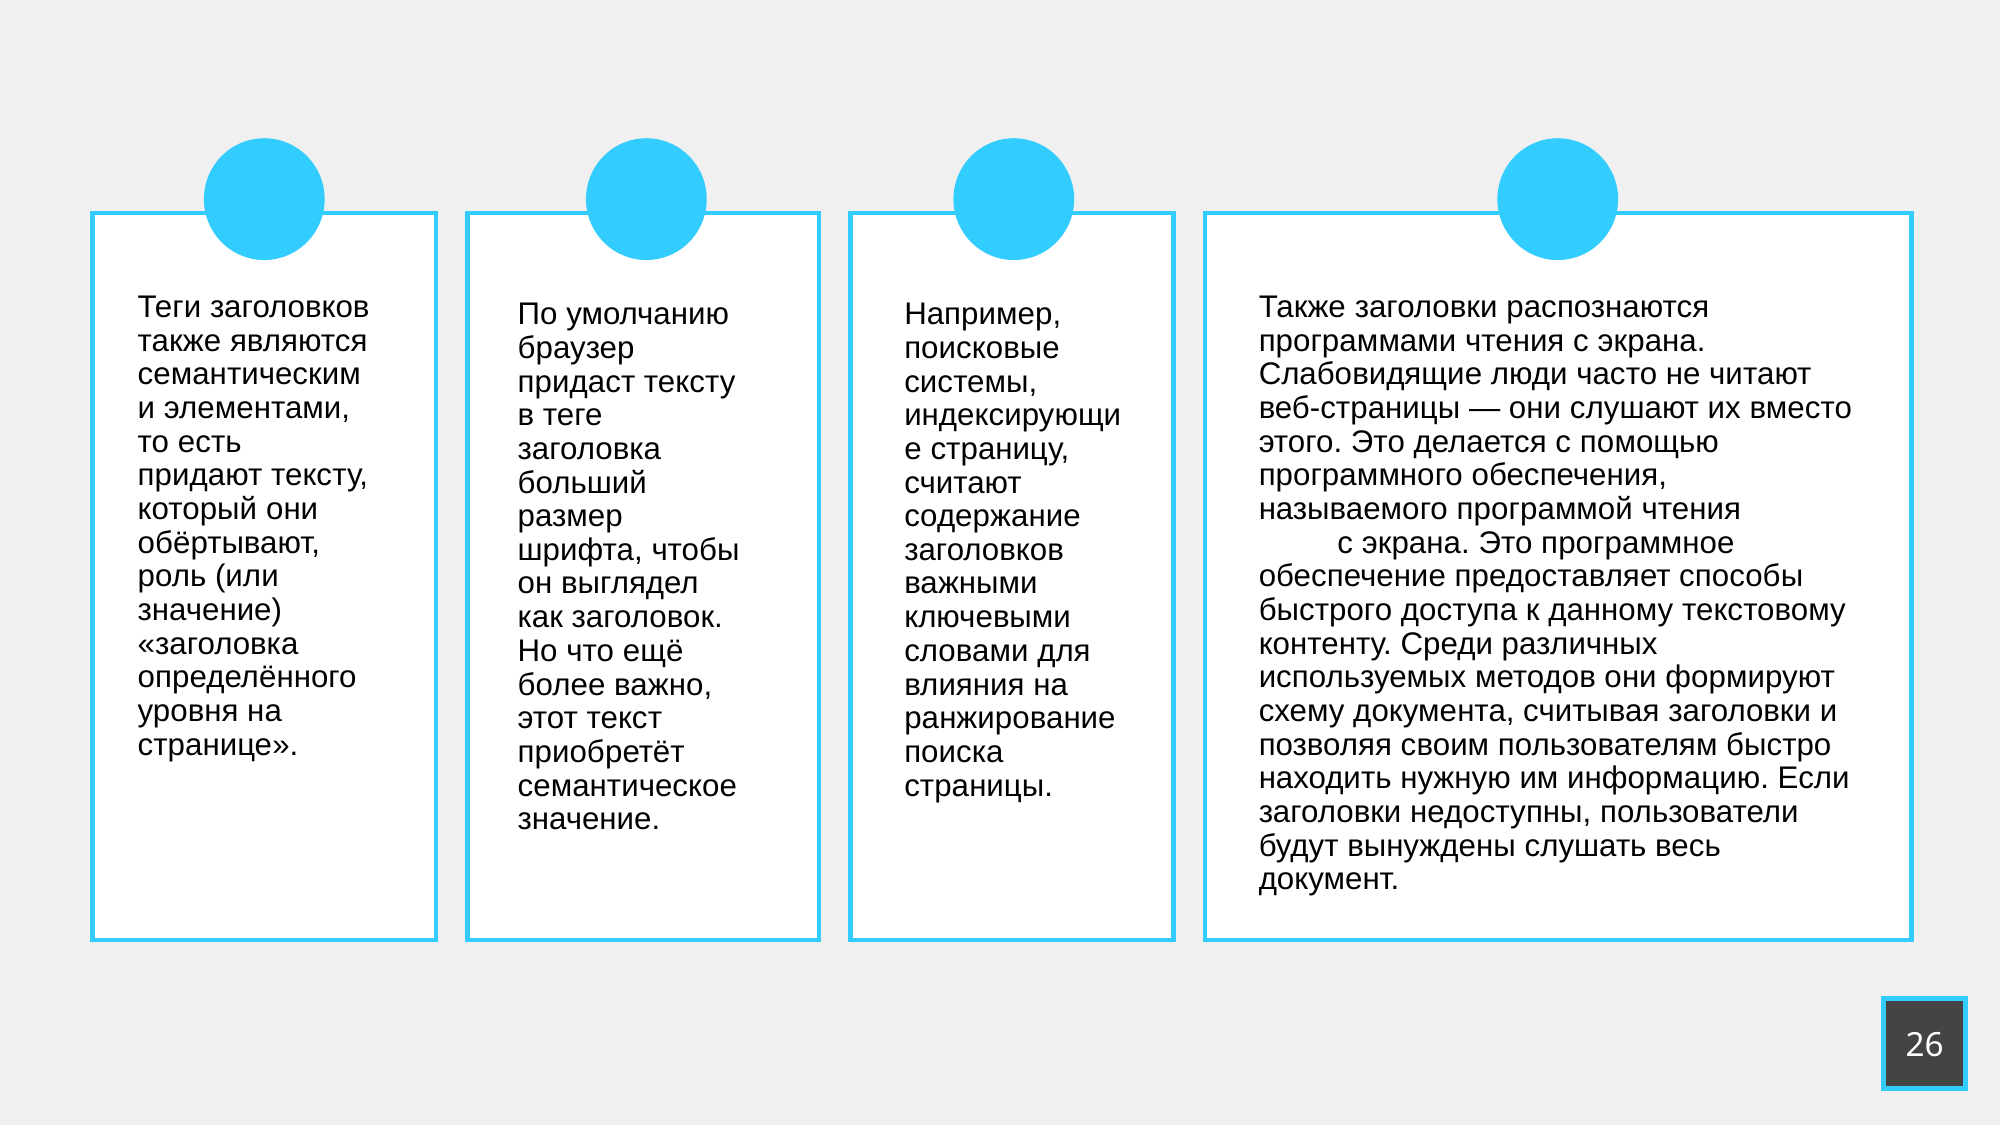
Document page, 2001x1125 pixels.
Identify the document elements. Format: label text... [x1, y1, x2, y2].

text_box [953, 138, 1075, 261]
list Также заголовки распознаются программами чтения с экрана. Слабовидящие люди часто не читают веб-страницы — они слушают их вместо этого. Это делается с помощью программного обеспечения, называемого программой чтения с экрана. Это программное обеспечение предоставляет способы быстрого доступа к данному текстовому контенту. Среди различных используемых методов они формируют схему документа, считывая заголовки и позволяя своим пользователям быстро находить нужную им информацию. Если заголовки недоступны, пользователи будут вынуждены слушать весь документ. [1243, 283, 1872, 924]
text_box [585, 138, 707, 261]
text_box [0, 0, 2000, 1125]
text_box [203, 138, 325, 261]
text_box [1204, 212, 1913, 941]
text_box [1497, 138, 1619, 261]
text_box [467, 212, 820, 941]
text_box [850, 212, 1174, 941]
text_box [1883, 998, 1967, 1089]
text_box По умолчанию браузер придаст тексту в теге заголовка больший размер шрифта, чтобы он выглядел как заголовок. Но что ещё более важно, этот текст приобретёт семантическое значение. [502, 290, 764, 919]
text_box 26 [1883, 1015, 1966, 1071]
text_box [92, 212, 437, 941]
text_box Например, поисковые системы, индексирующие страницу, считают содержание заголовков важными ключевыми словами для влияния на ранжирование поиска страницы. [889, 290, 1139, 1005]
text_box Теги заголовков также являются семантическими элементами, то есть придают тексту, который они обёртывают, роль (или значение) «заголовка определённого уровня на странице». [122, 283, 388, 997]
